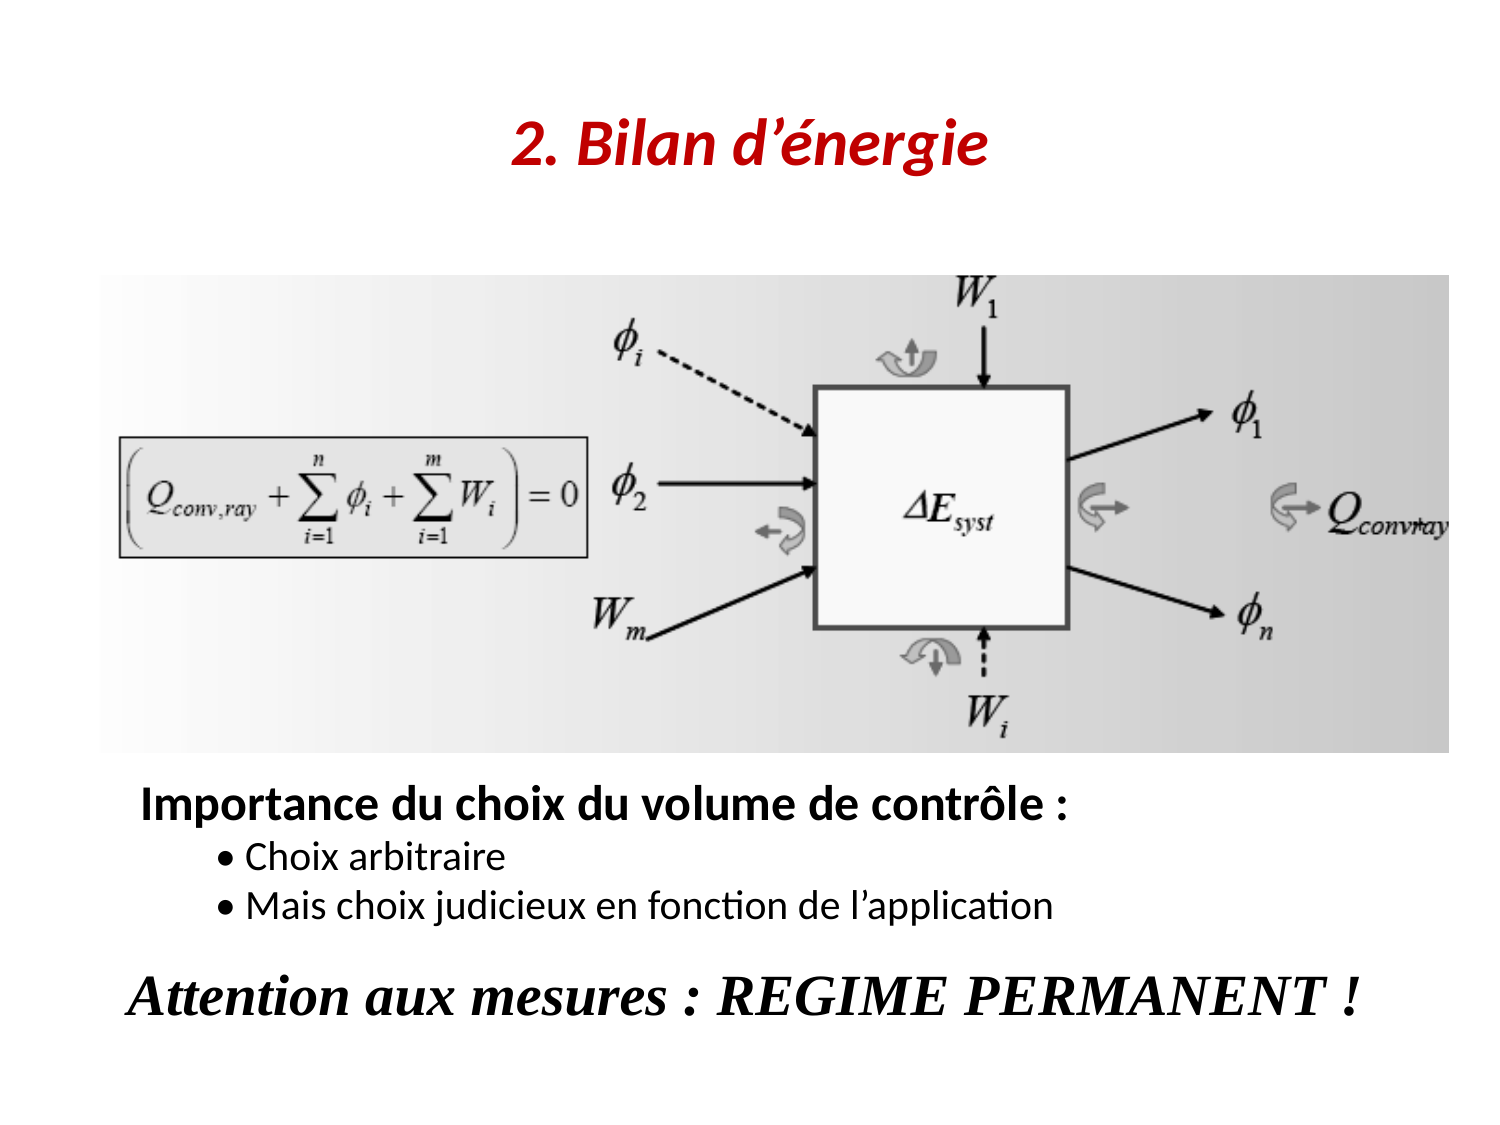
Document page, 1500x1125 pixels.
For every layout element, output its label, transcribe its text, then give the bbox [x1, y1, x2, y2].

picture [99, 274, 1450, 754]
text_box Attention aux mesures : REGIME PERMANENT ! [112, 950, 1388, 1035]
title 2. Bilan d’énergie [75, 45, 1425, 233]
list Importance du choix du volume de contrôle : • Choix arbitraire • Mais choix judicieux en fonction de l’application [125, 774, 1400, 950]
